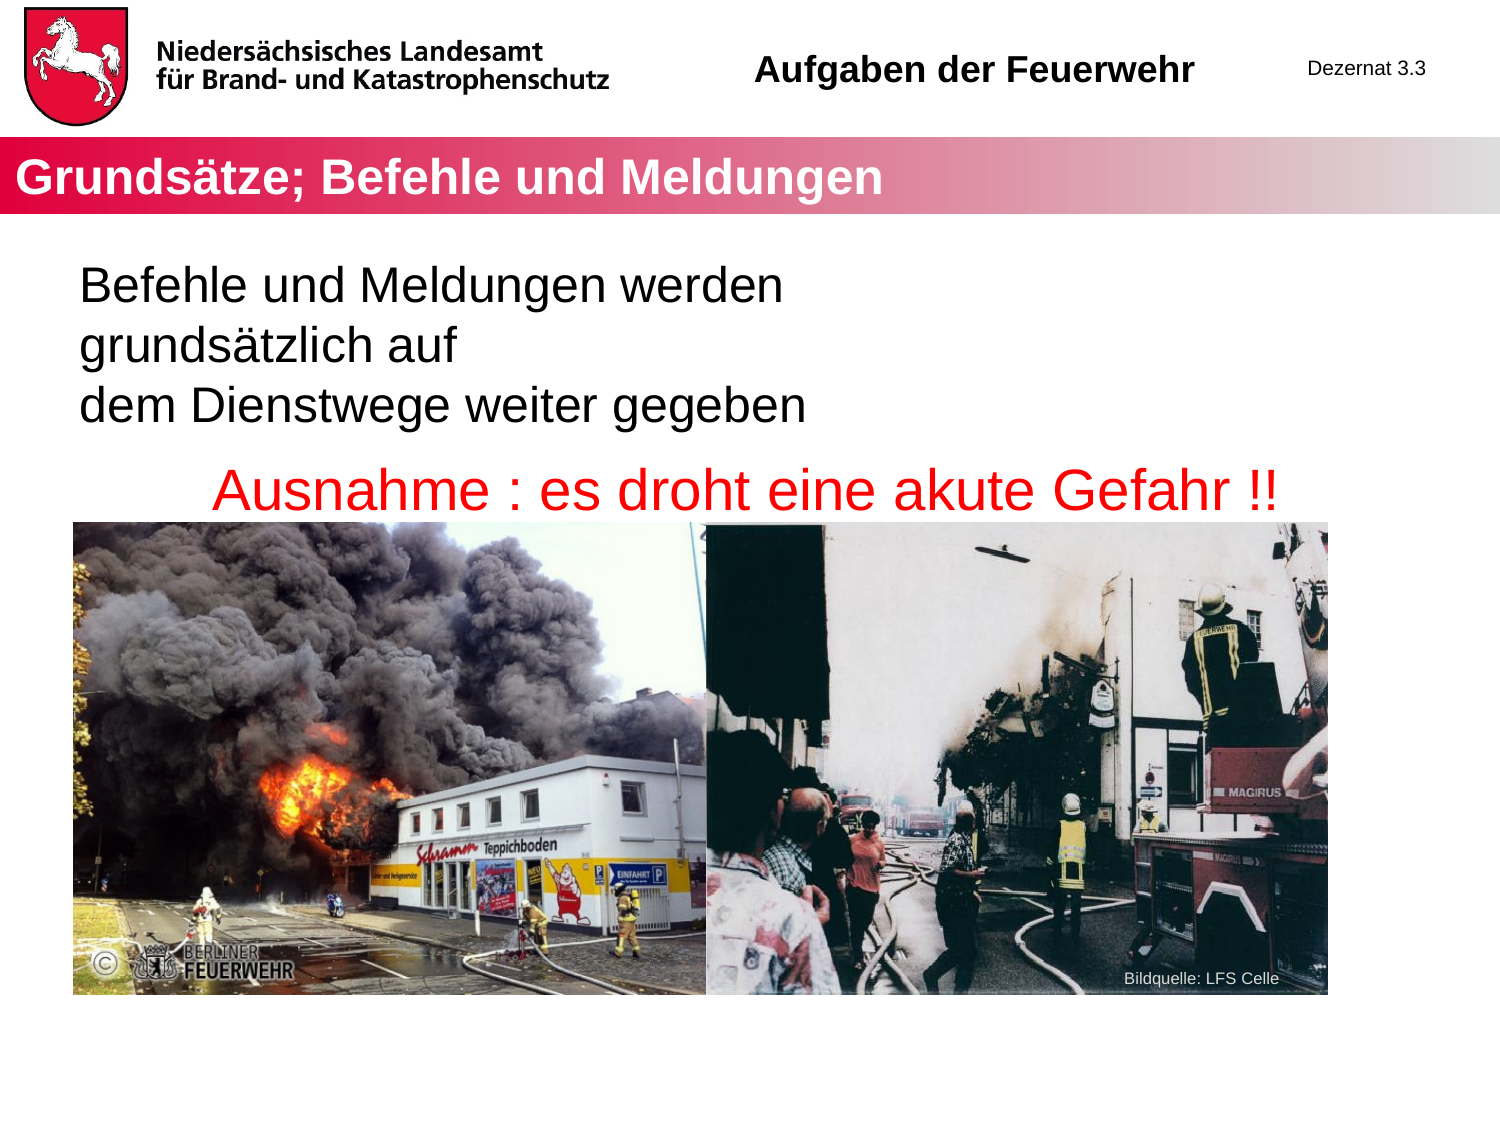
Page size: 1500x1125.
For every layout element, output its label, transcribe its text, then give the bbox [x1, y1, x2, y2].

picture [24, 7, 609, 127]
text_box Befehle und Meldungen werden grundsätzlich auf dem Dienstwege weiter gegeben (z. B. Befehl des Gruppenführers an den Truppführer, Meldung des Truppmannes an den Truppführer). (Sinngemäß FwDV 100) [64, 244, 975, 715]
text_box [73, 444, 1414, 996]
title Grundsätze; Befehle und Meldungen [0, 137, 1098, 208]
